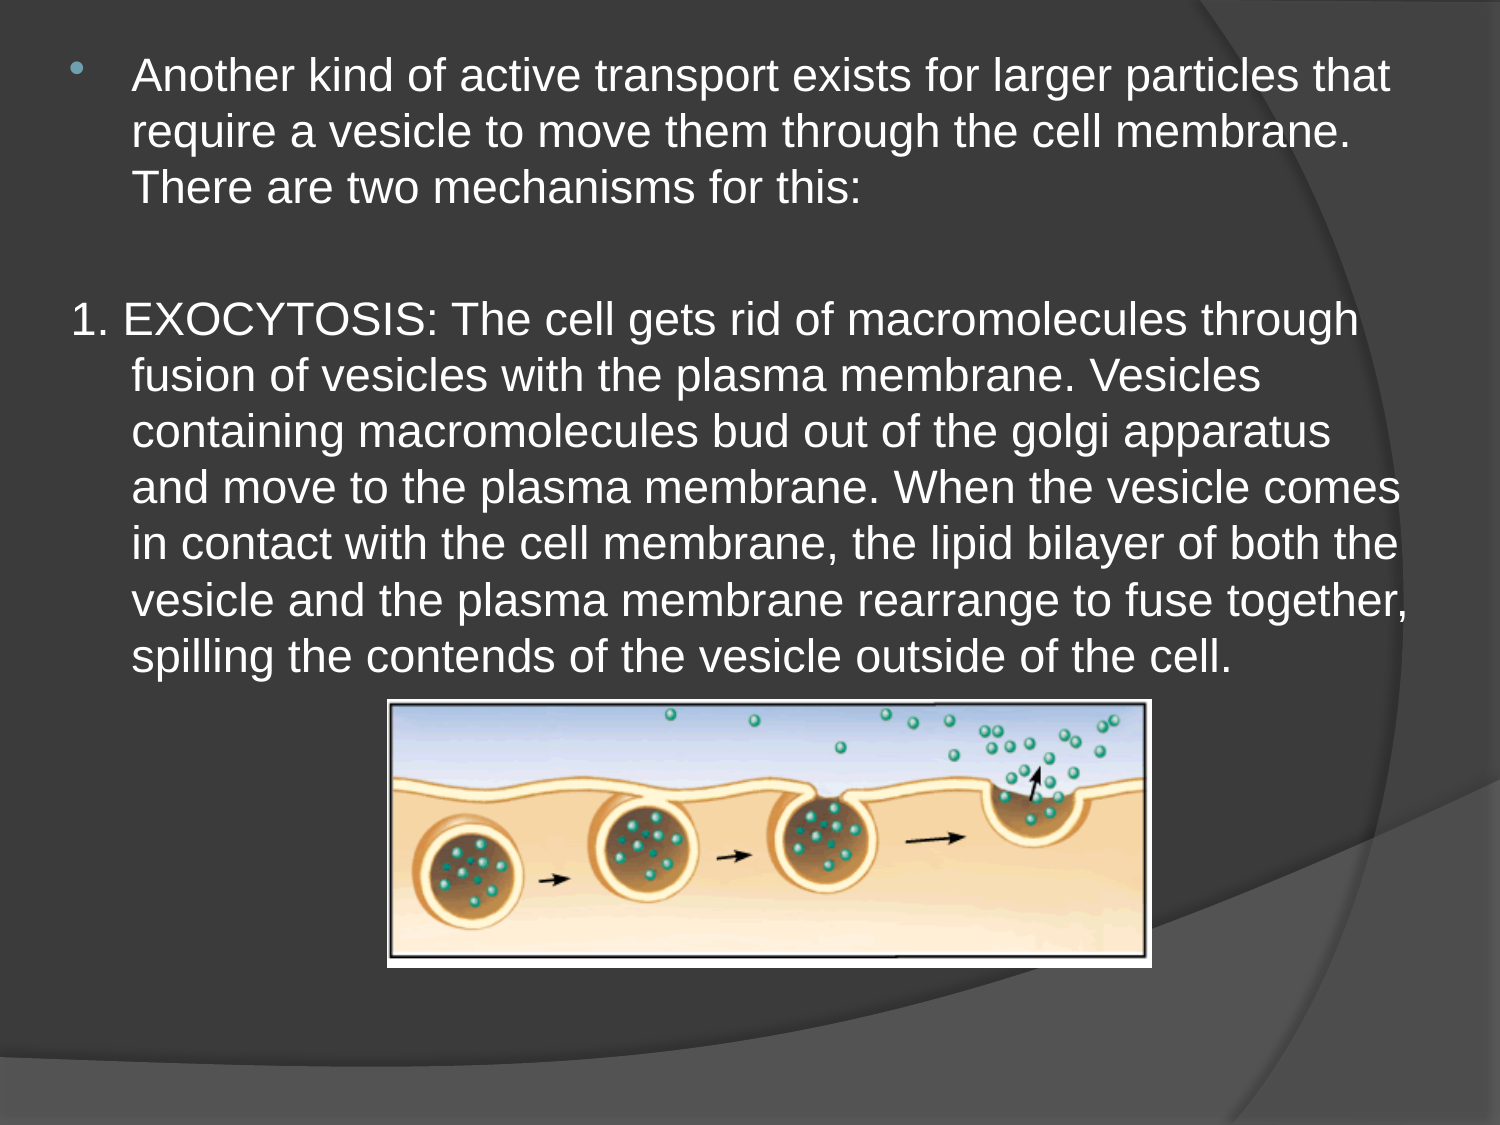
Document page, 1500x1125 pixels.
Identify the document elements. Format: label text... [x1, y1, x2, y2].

list Another kind of active transport exists for larger particles that require a vesicle to move them through the cell membrane. There are two mechanisms for this: 1. EXOCYTOSIS: The cell gets rid of macromolecules through fusion of vesicles with the plasma membrane. Vesicles containing macromolecules bud out of the golgi apparatus and move to the plasma membrane. When the vesicle comes in contact with the cell membrane, the lipid bilayer of both the vesicle and the plasma membrane rearrange to fuse together, spilling the contends of the vesicle outside of the cell. [50, 37, 1425, 700]
picture [387, 699, 1152, 968]
